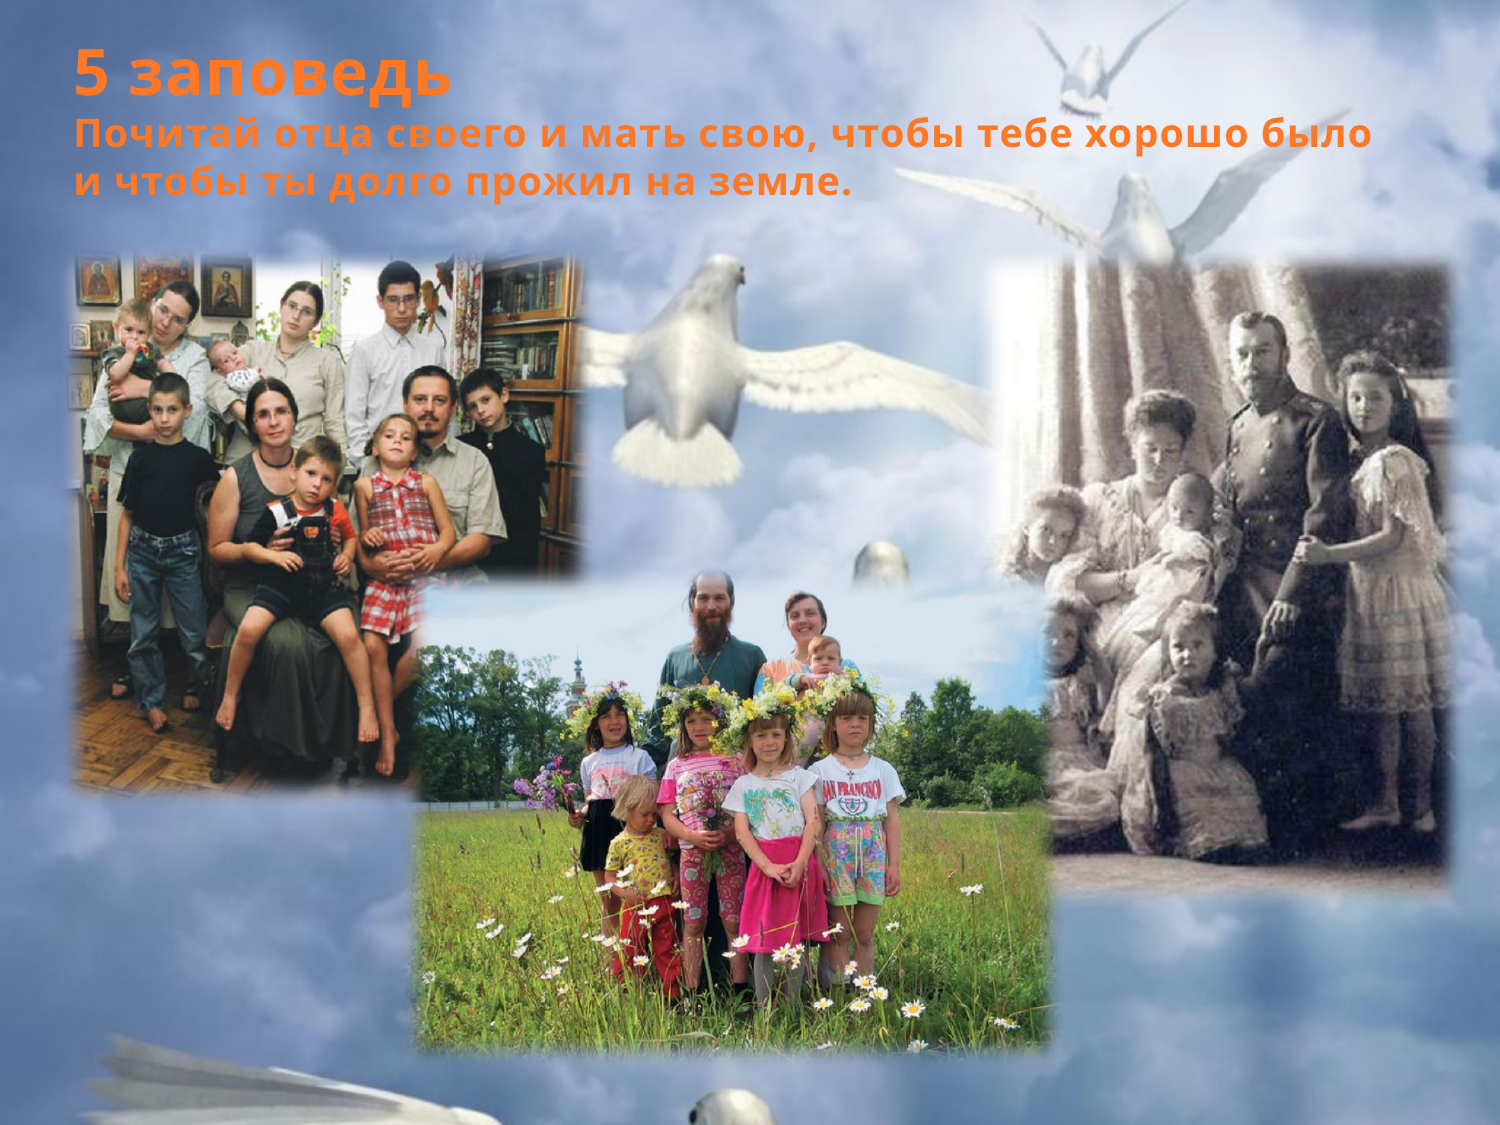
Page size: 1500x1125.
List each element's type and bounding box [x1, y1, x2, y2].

picture [0, 0, 1500, 1125]
list [972, 245, 1469, 911]
